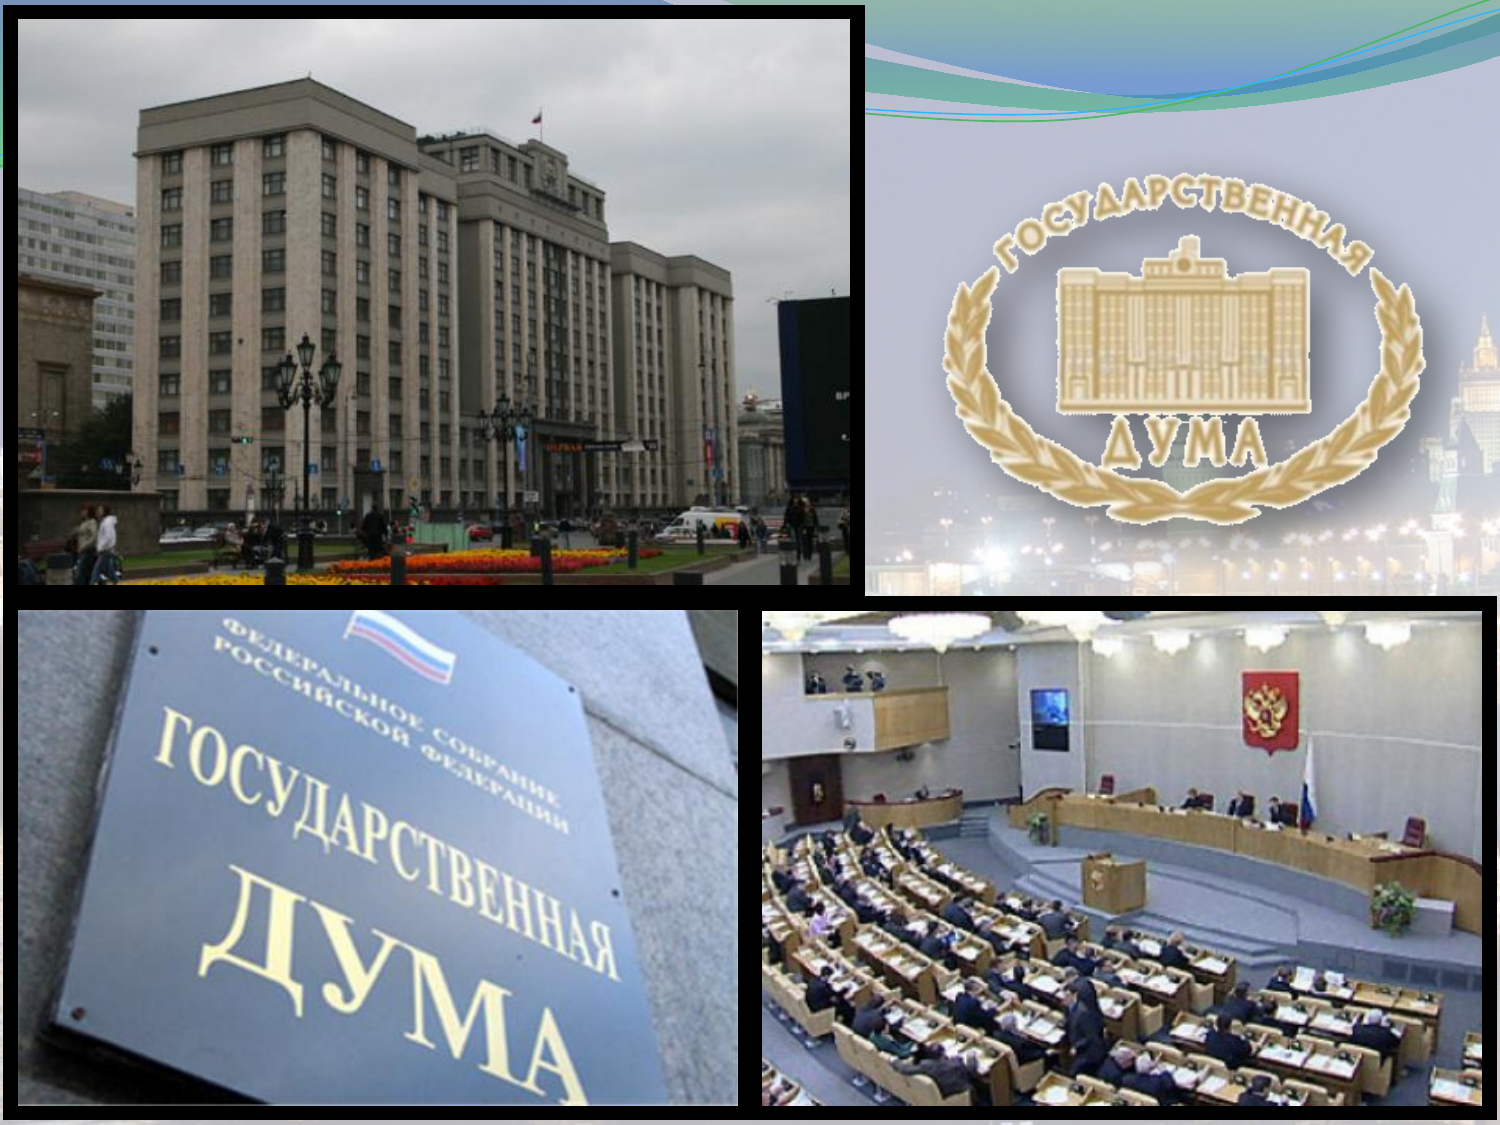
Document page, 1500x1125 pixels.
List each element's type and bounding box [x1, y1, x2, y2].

picture [761, 610, 1483, 1107]
picture [867, 148, 1500, 535]
picture [17, 609, 739, 1107]
picture [17, 18, 851, 585]
